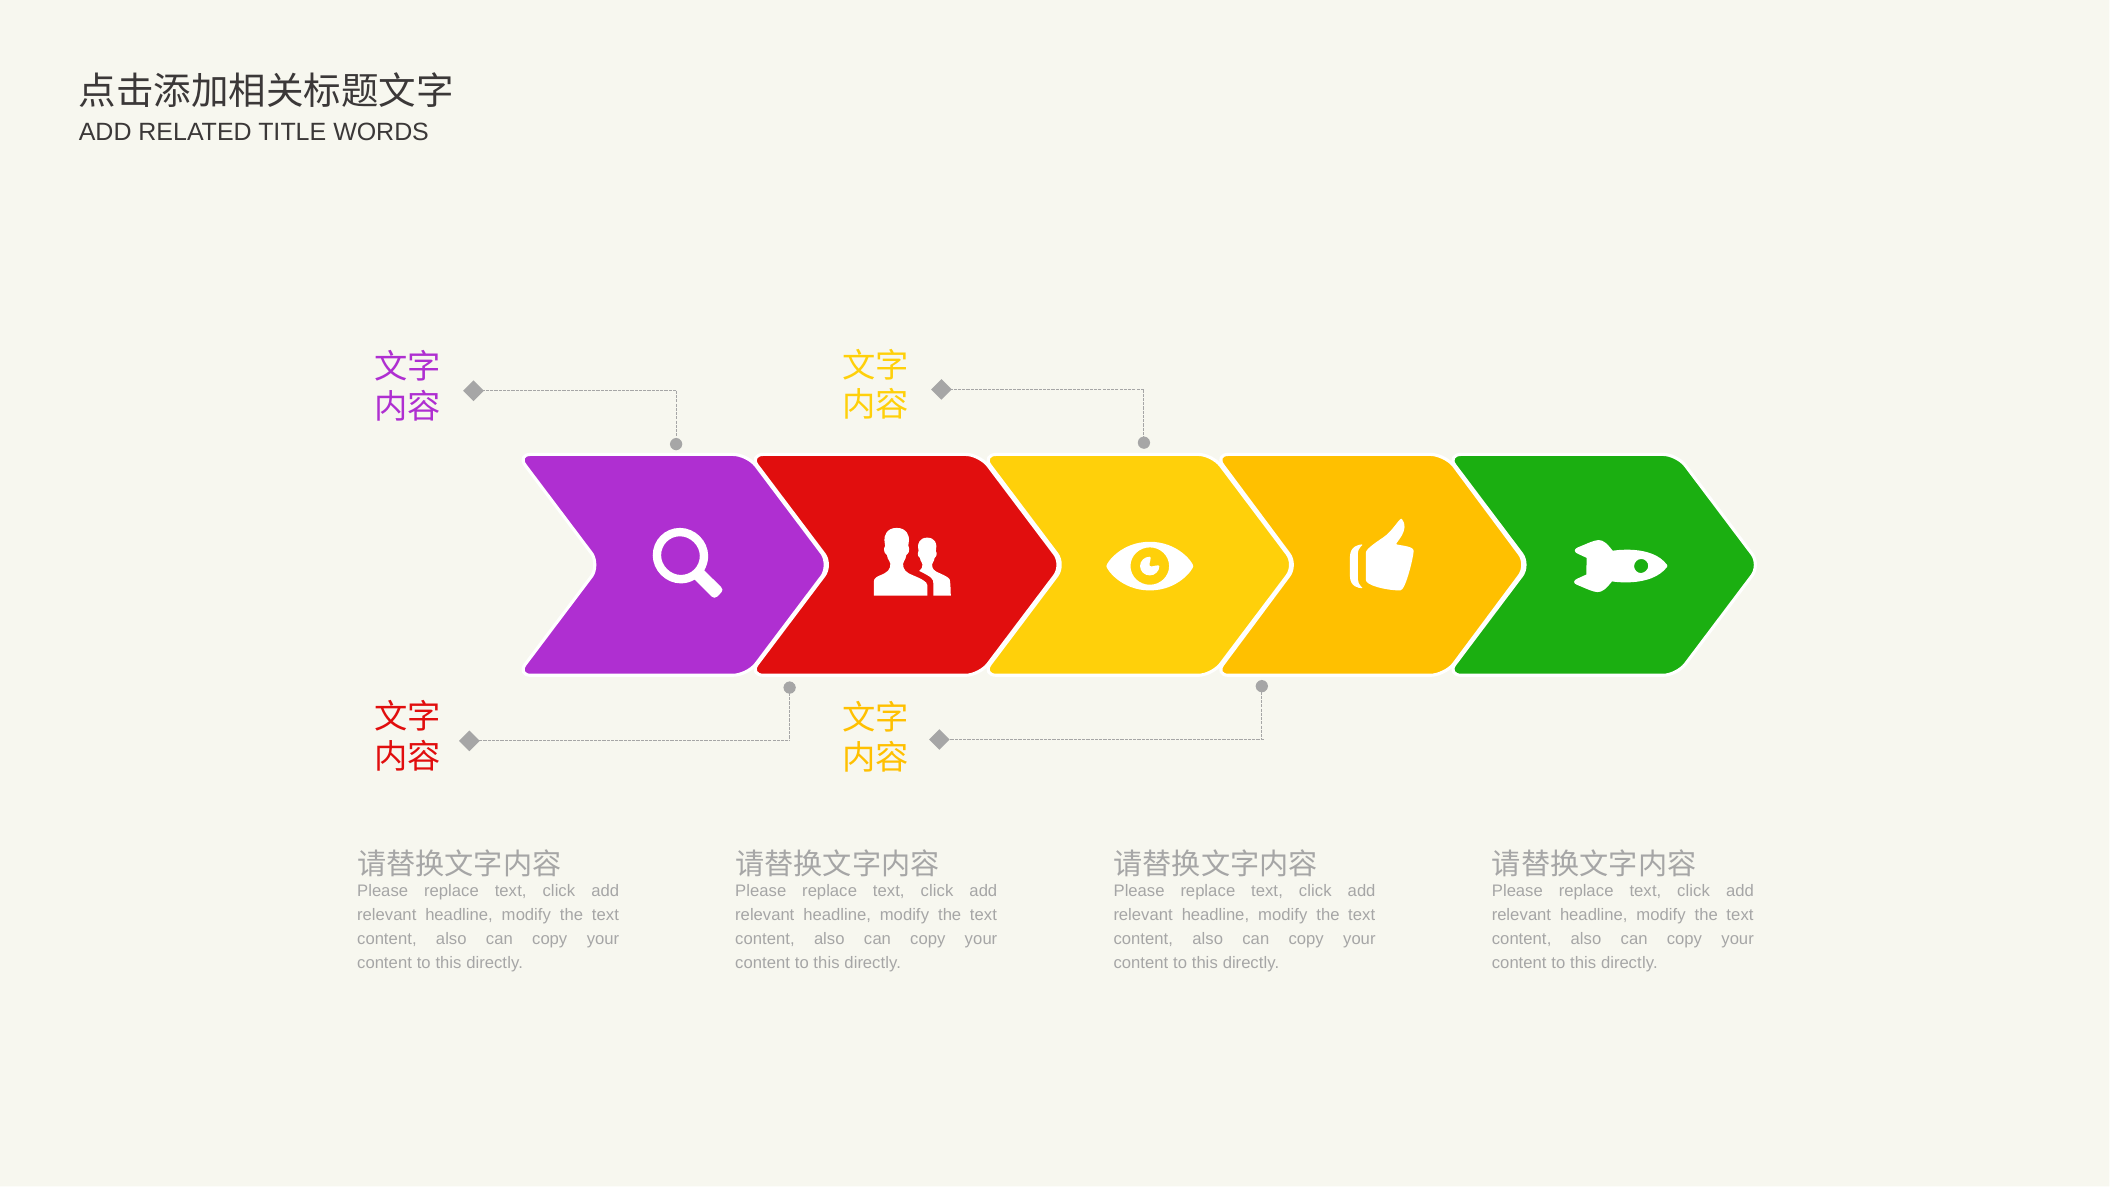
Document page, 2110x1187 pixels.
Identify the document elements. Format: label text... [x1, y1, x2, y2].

text_box 文字内容 [834, 343, 917, 424]
text_box 请替换文字内容 [1491, 838, 1704, 876]
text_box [520, 454, 1757, 676]
text_box 请替换文字内容 [1113, 838, 1326, 876]
text_box Please replace text, click add relevant headline, modify the text content, also can copy your content to this directly. [356, 876, 620, 972]
text_box Please replace text, click add relevant headline, modify the text content, also can copy your content to this directly. [735, 876, 998, 972]
text_box Please replace text, click add relevant headline, modify the text content, also can copy your content to this directly. [1113, 876, 1376, 972]
text_box 点击添加相关标题文字 [62, 59, 470, 121]
text_box Please replace text, click add relevant headline, modify the text content, also can copy your content to this directly. [1491, 876, 1755, 972]
text_box 文字内容 [366, 345, 449, 426]
text_box 请替换文字内容 [735, 838, 948, 876]
text_box 文字内容 [366, 695, 449, 775]
text_box 文字内容 [834, 695, 917, 776]
text_box 请替换文字内容 [356, 838, 570, 876]
text_box ADD RELATED TITLE WORDS [62, 107, 446, 154]
